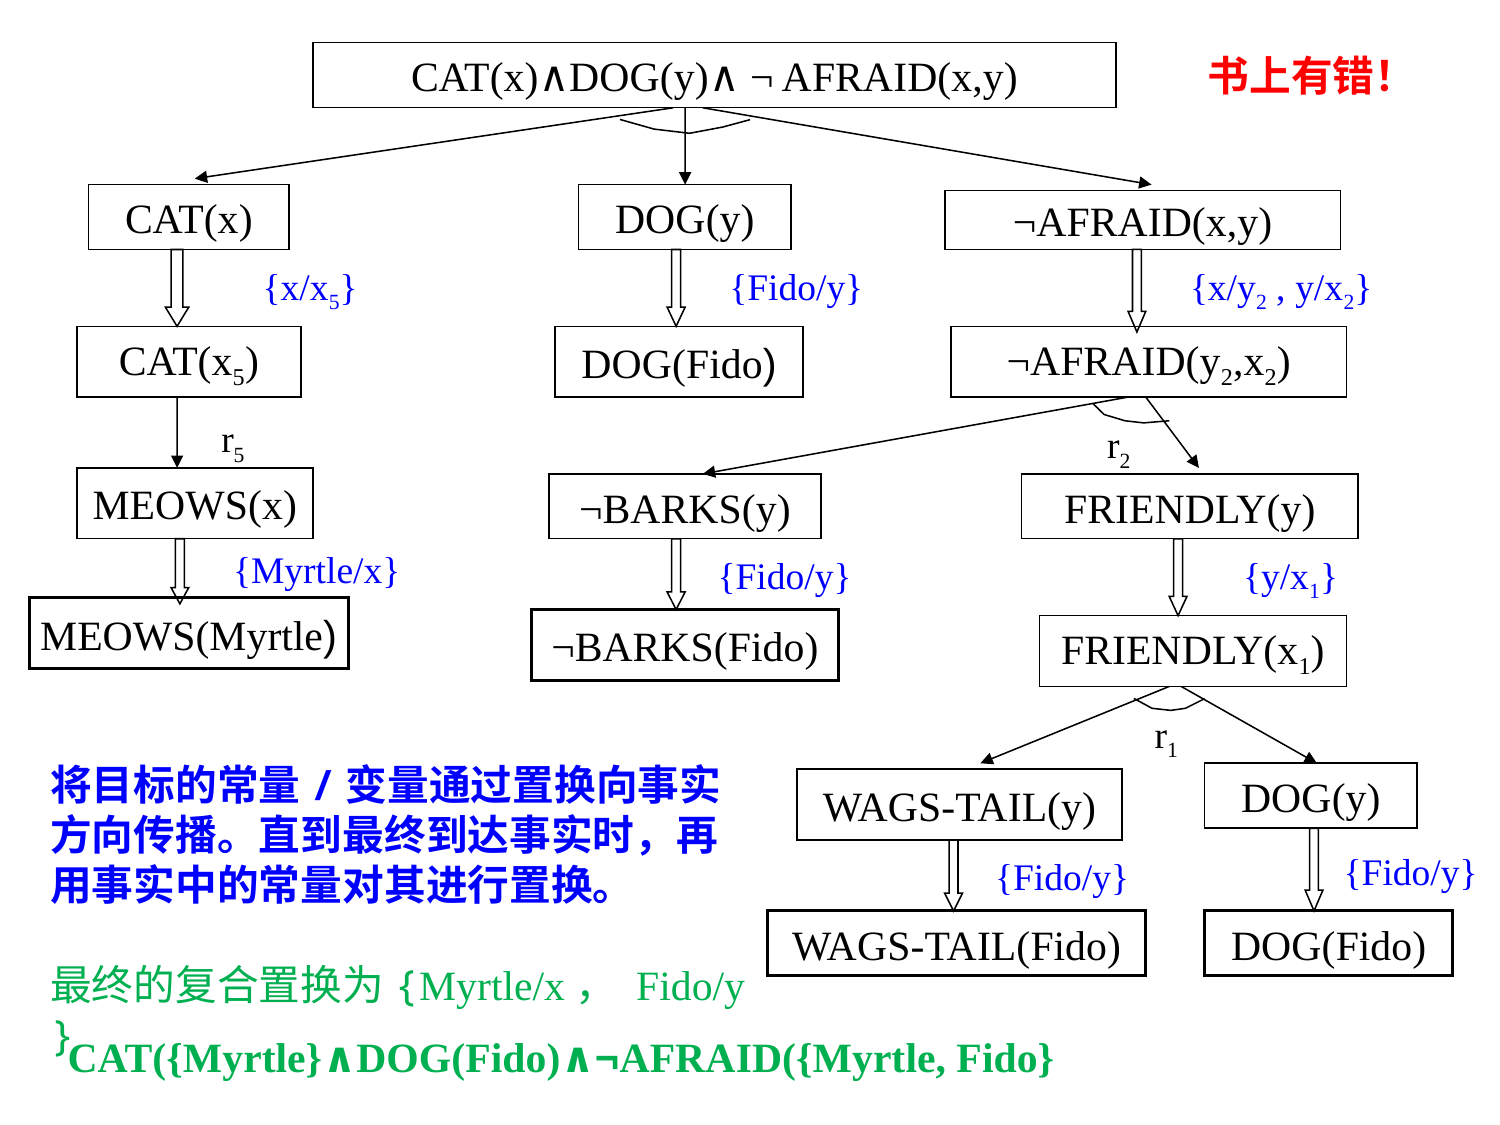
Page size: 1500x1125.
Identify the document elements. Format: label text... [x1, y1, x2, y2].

text_box {Fido/y} [714, 255, 910, 316]
text_box {Myrtle/x} [218, 538, 420, 599]
text_box CAT(x5) [76, 326, 302, 398]
text_box WAGS-TAIL(Fido) [768, 910, 1146, 976]
text_box FRIENDLY(y) [1021, 473, 1359, 539]
text_box [620, 119, 750, 134]
text_box r1 [1139, 704, 1217, 765]
text_box {Fido/y} [702, 544, 874, 605]
text_box FRIENDLY(x1) [1039, 615, 1347, 687]
text_box DOG(y) [578, 184, 791, 250]
text_box [165, 249, 189, 327]
text_box MEOWS(x) [76, 467, 313, 539]
text_box MEOWS(Myrtle) [29, 597, 349, 669]
text_box [1133, 698, 1205, 704]
text_box WAGS-TAIL(y) [797, 769, 1123, 841]
text_box CAT(x)∧DOG(y)∧ ¬ AFRAID(x,y) [312, 42, 1117, 108]
text_box {x/y2 , y/x2} [1175, 255, 1435, 322]
text_box ¬AFRAID(x,y) [944, 190, 1341, 250]
text_box [980, 700, 1136, 765]
text_box ¬BARKS(Fido) [531, 609, 839, 681]
text_box ¬BARKS(y) [549, 473, 821, 539]
text_box ¬AFRAID(y2,x2) [950, 326, 1347, 398]
text_box [171, 538, 189, 604]
text_box [944, 840, 963, 911]
text_box [702, 107, 1152, 189]
text_box [1217, 706, 1317, 764]
text_box [1305, 828, 1323, 911]
text_box {Fido/y} [980, 846, 1152, 906]
text_box r2 [1092, 414, 1158, 476]
text_box {Fido/y} [1328, 840, 1500, 900]
text_box [667, 538, 686, 610]
text_box r5 [206, 408, 284, 470]
text_box DOG(y) [1204, 763, 1418, 829]
text_box [1169, 538, 1187, 616]
text_box [1128, 249, 1146, 333]
text_box {y/x1} [1228, 544, 1359, 611]
text_box [170, 397, 184, 468]
text_box {x/x5} [247, 255, 390, 322]
text_box DOG(Fido) [555, 326, 804, 398]
text_box [1164, 422, 1199, 468]
text_box [678, 133, 692, 185]
text_box [667, 249, 686, 327]
text_box 将目标的常量/变量通过置换向事实方向传播。直到最终到达事实时，再用事实中的常量对其进行置换。 最终的复合置换为{Myrtle/x， Fido/y } [35, 751, 768, 1067]
text_box CAT(x) [88, 184, 290, 250]
text_box [1092, 403, 1140, 414]
text_box CAT({Myrtle}∧DOG(Fido)∧¬AFRAID({Myrtle, Fido} [52, 1023, 1093, 1088]
text_box DOG(Fido) [1204, 910, 1453, 976]
text_box [702, 403, 1092, 478]
text_box 书上有错！ [1192, 42, 1453, 108]
text_box [194, 107, 674, 183]
text_box [1158, 418, 1170, 422]
